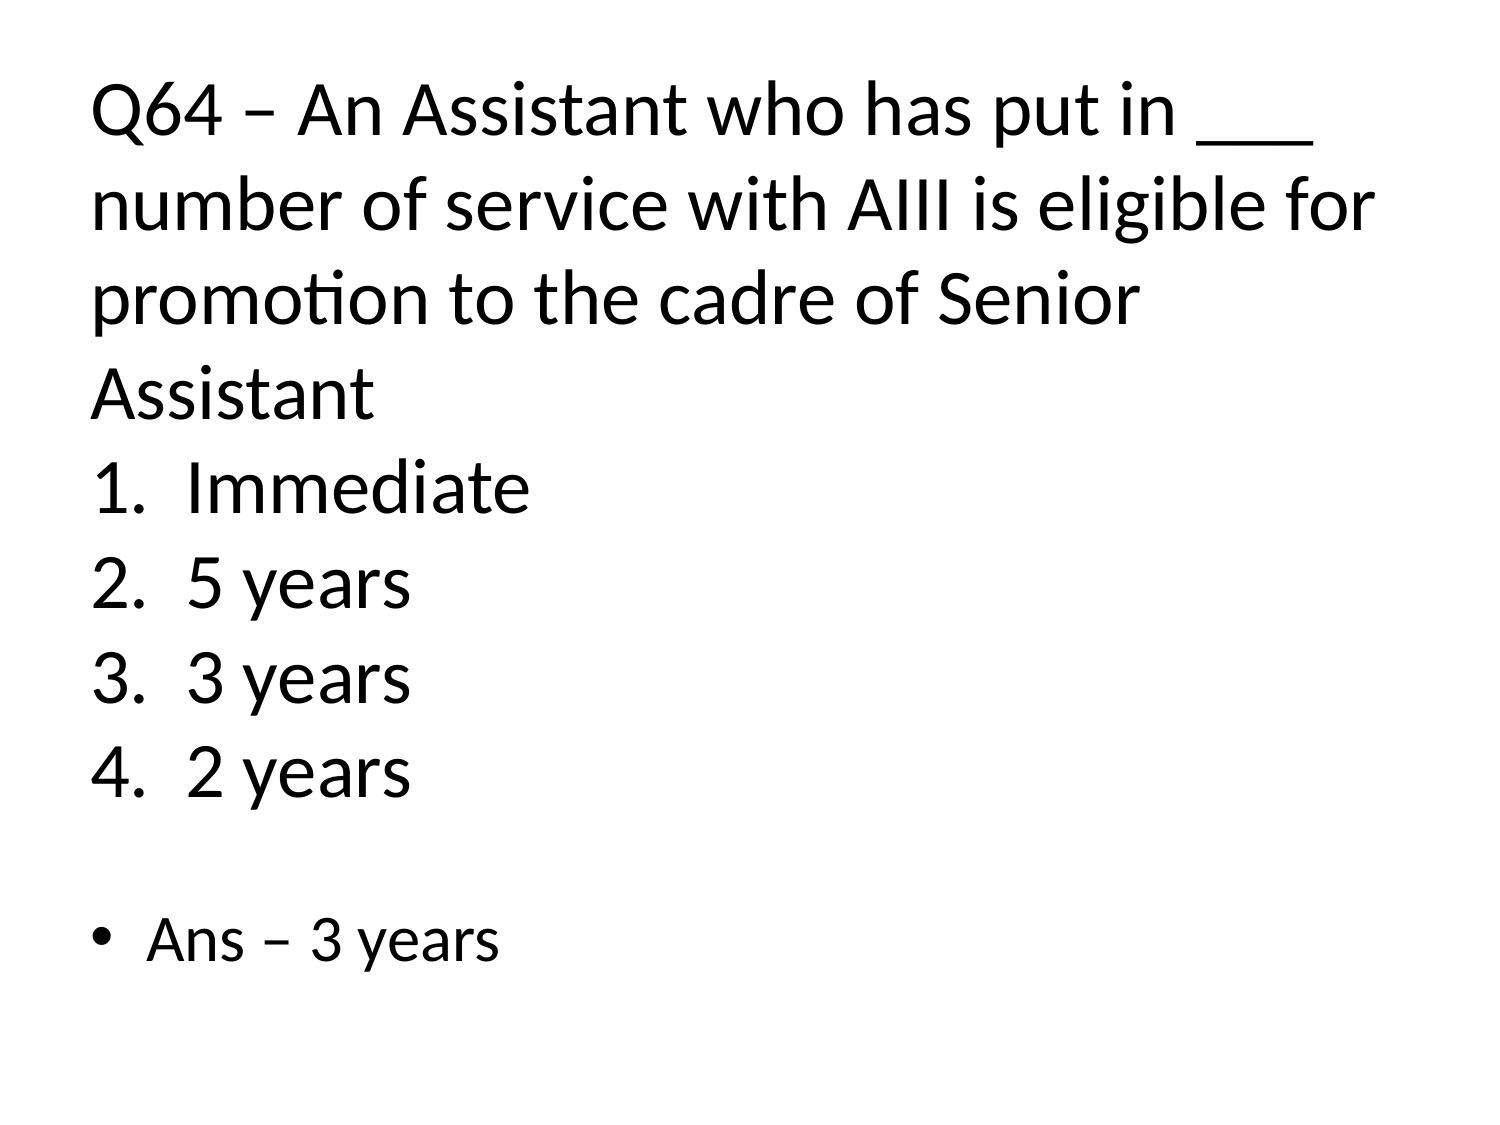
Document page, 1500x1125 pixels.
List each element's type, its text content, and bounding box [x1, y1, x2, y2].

title Q64 – An Assistant who has put in ___ number of service with AIII is eligible for promotion to the cadre of Senior Assistant 1. Immediate 2. 5 years 3. 3 years 4. 2 years [75, 45, 1425, 825]
list Ans – 3 years [75, 887, 1425, 1005]
